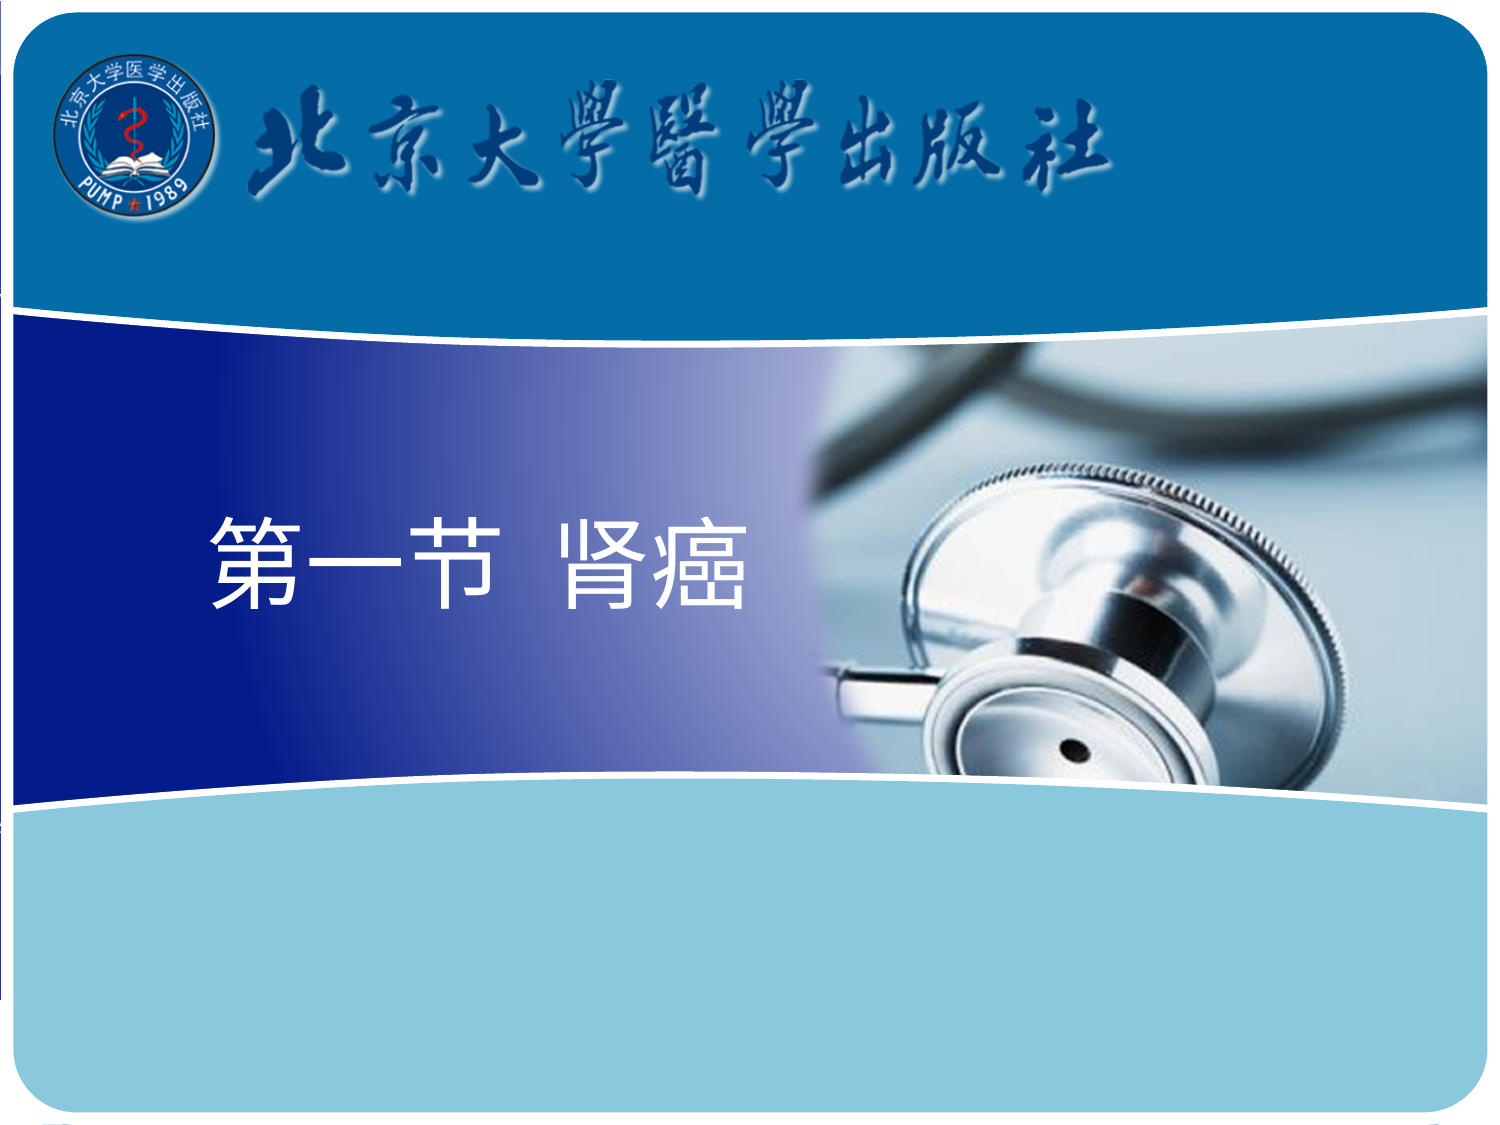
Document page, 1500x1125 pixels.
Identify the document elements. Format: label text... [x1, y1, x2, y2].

picture [14, 315, 1487, 805]
picture [53, 54, 1117, 225]
title 第一节 肾癌 [52, 373, 904, 749]
